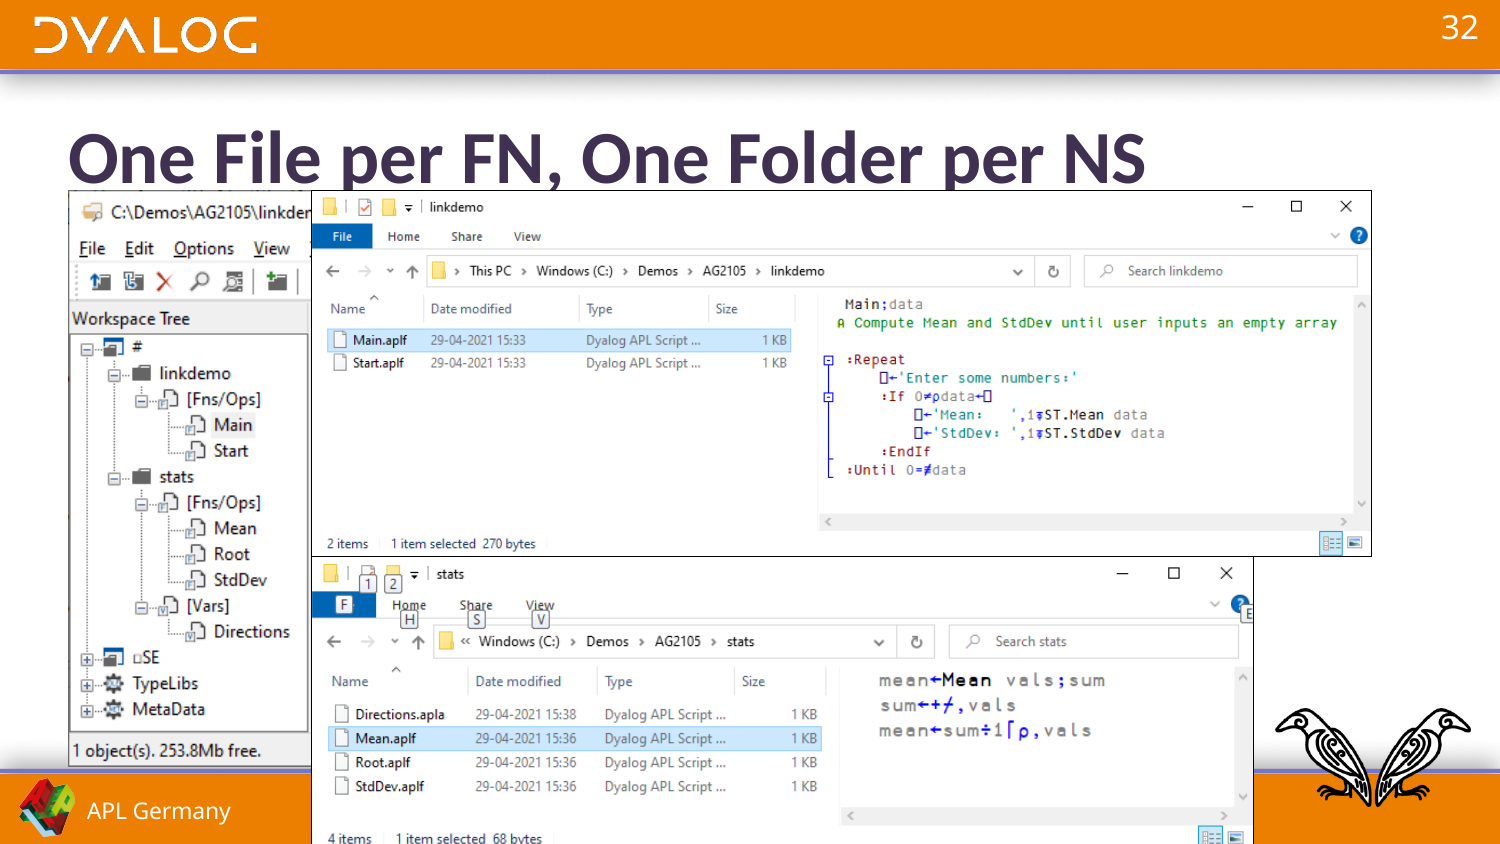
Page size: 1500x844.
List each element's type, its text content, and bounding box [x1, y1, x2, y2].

picture [0, 190, 1500, 844]
picture [0, 0, 1500, 108]
title One File per FN, One Folder per NS [53, 104, 1444, 202]
